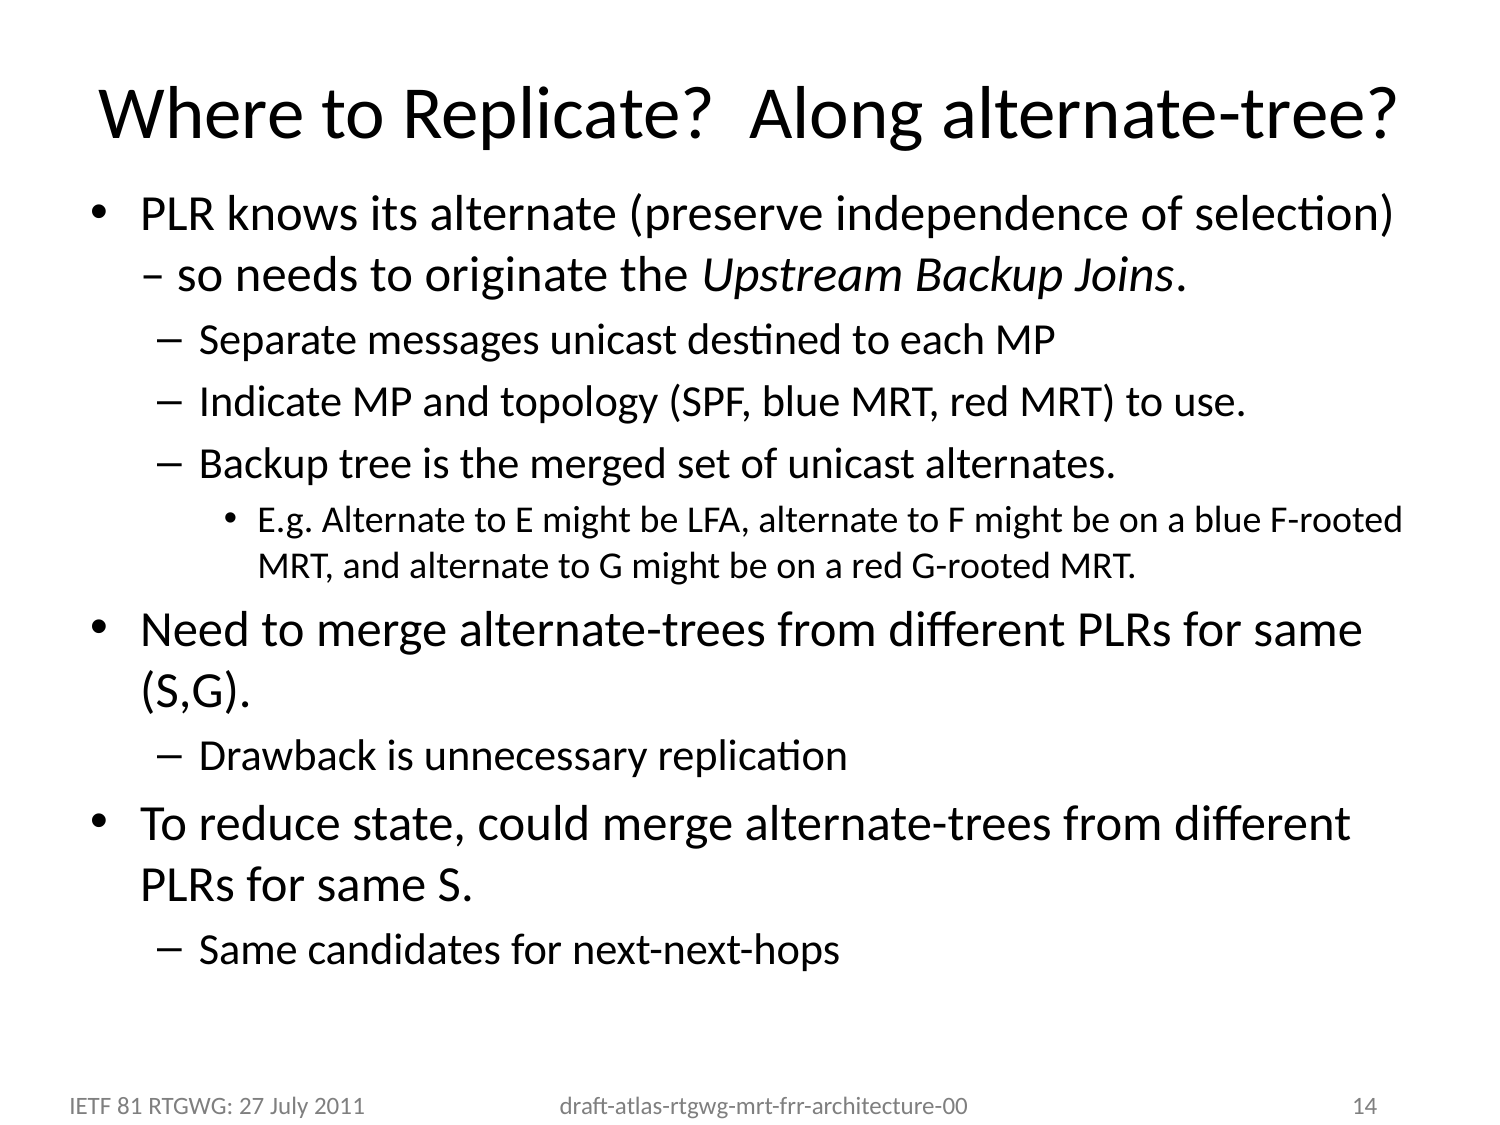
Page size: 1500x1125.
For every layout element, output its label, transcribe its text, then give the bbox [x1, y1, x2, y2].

title Where to Replicate? Along alternate-tree? [29, 45, 1471, 173]
list PLR knows its alternate (preserve independence of selection) – so needs to originate the Upstream Backup Joins. Separate messages unicast destined to each MP Indicate MP and topology (SPF, blue MRT, red MRT) to use. Backup tree is the merged set of unicast alternates. E.g. Alternate to E might be LFA, alternate to F might be on a blue F-rooted MRT, and alternate to G might be on a red G-rooted MRT. Need to merge alternate-trees from different PLRs for same (S,G). Drawback is unnecessary replication To reduce state, could merge alternate-trees from different PLRs for same S. Same candidates for next-next-hops [75, 172, 1425, 1005]
